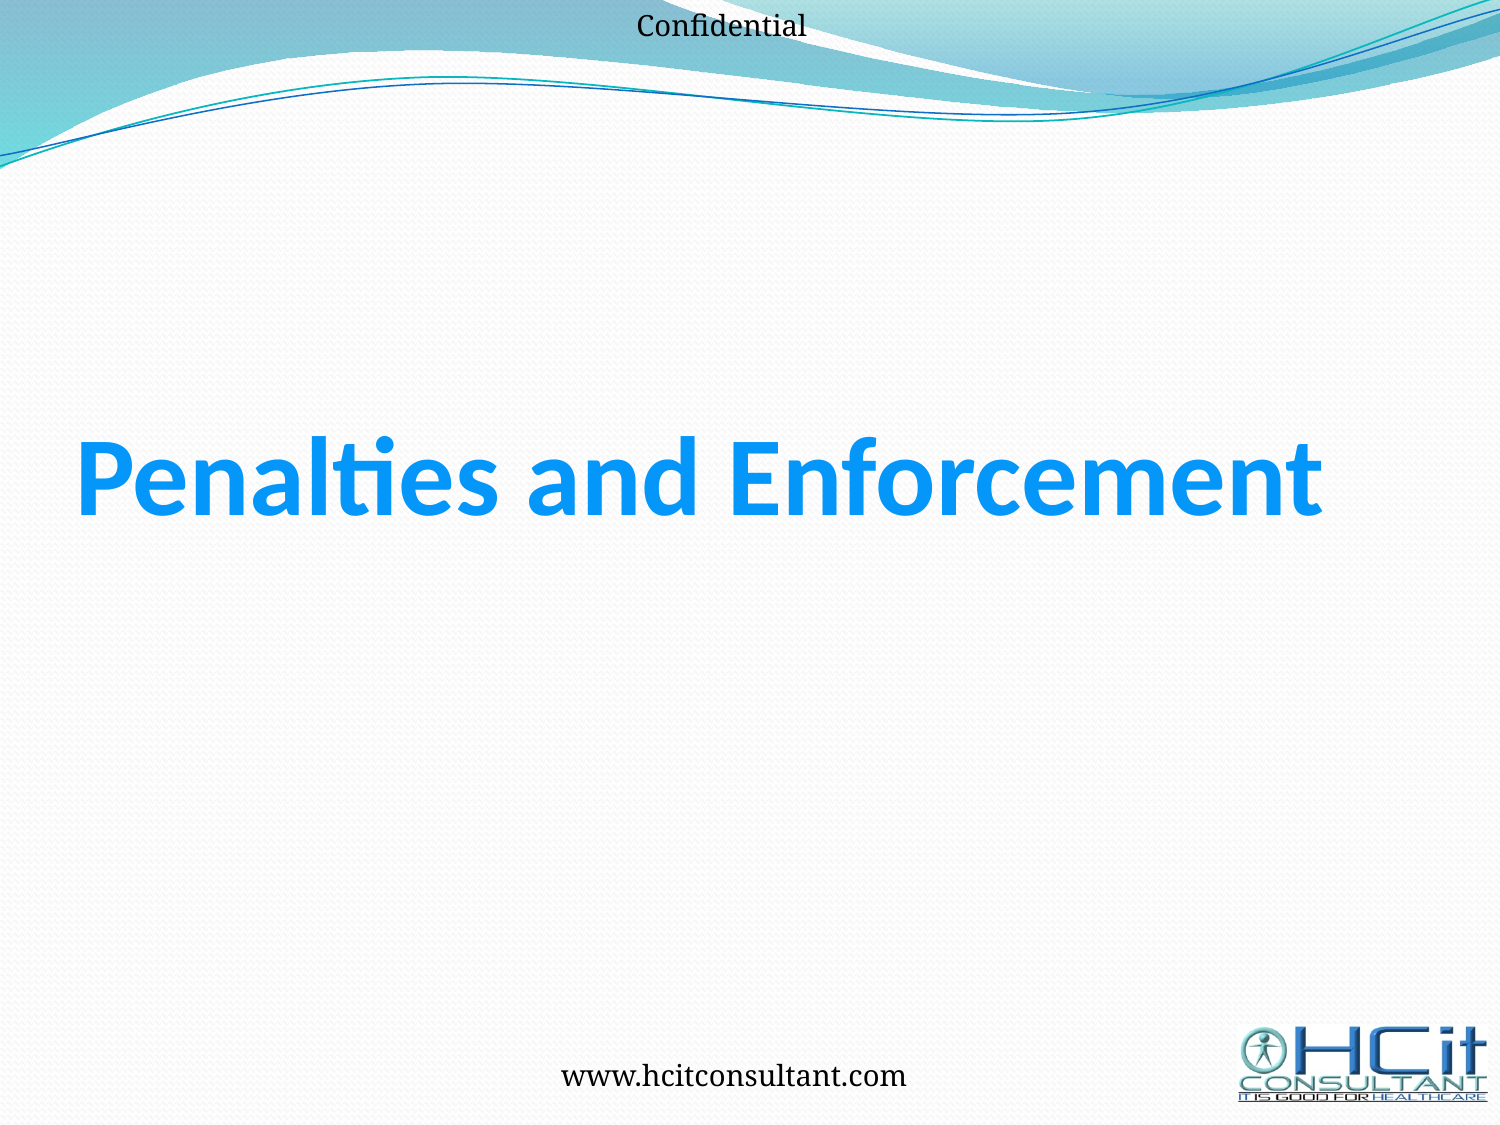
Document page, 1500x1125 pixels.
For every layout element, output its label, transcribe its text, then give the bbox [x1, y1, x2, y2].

title Penalties and Enforcement [74, 349, 1426, 538]
slide_number 21 [1299, 1042, 1425, 1103]
picture [1237, 1024, 1488, 1104]
